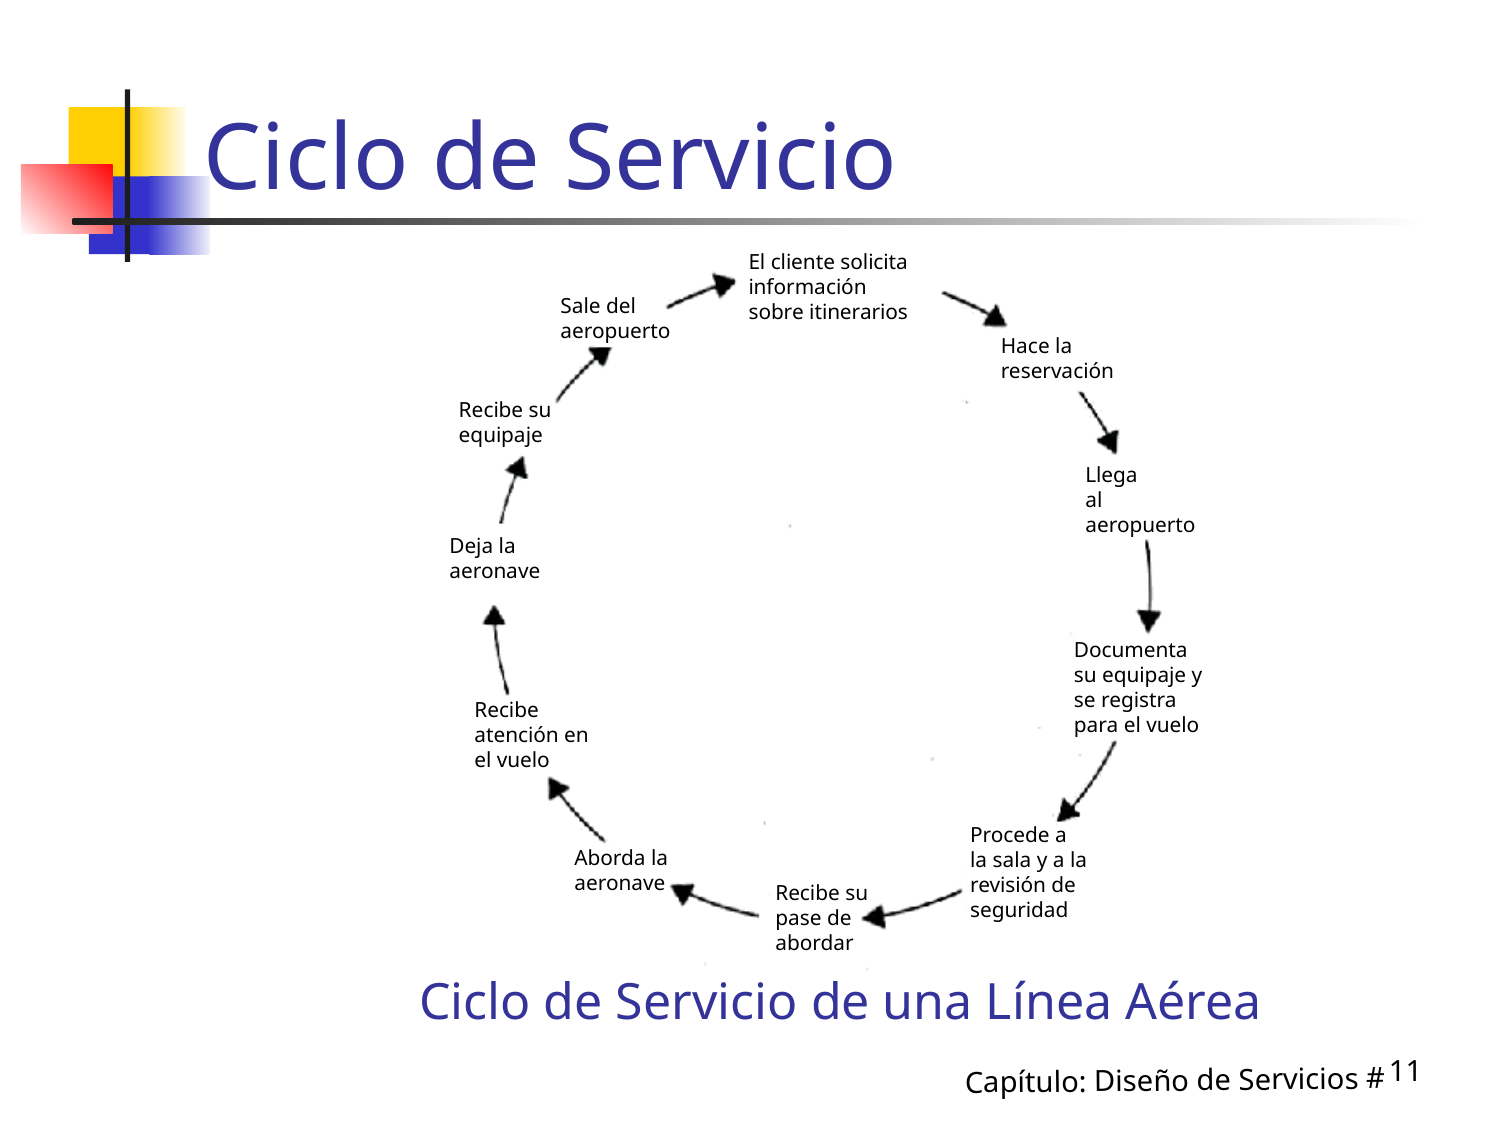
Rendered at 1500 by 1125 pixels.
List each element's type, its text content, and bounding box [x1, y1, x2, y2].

title Ciclo de Servicio [188, 27, 1468, 216]
footer Capítulo: Diseño de Servicios # [936, 1038, 1414, 1108]
text_box Ciclo de Servicio de una Línea Aérea [404, 962, 1277, 1038]
slide_number 11 [1124, 1024, 1438, 1101]
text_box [437, 237, 1215, 971]
